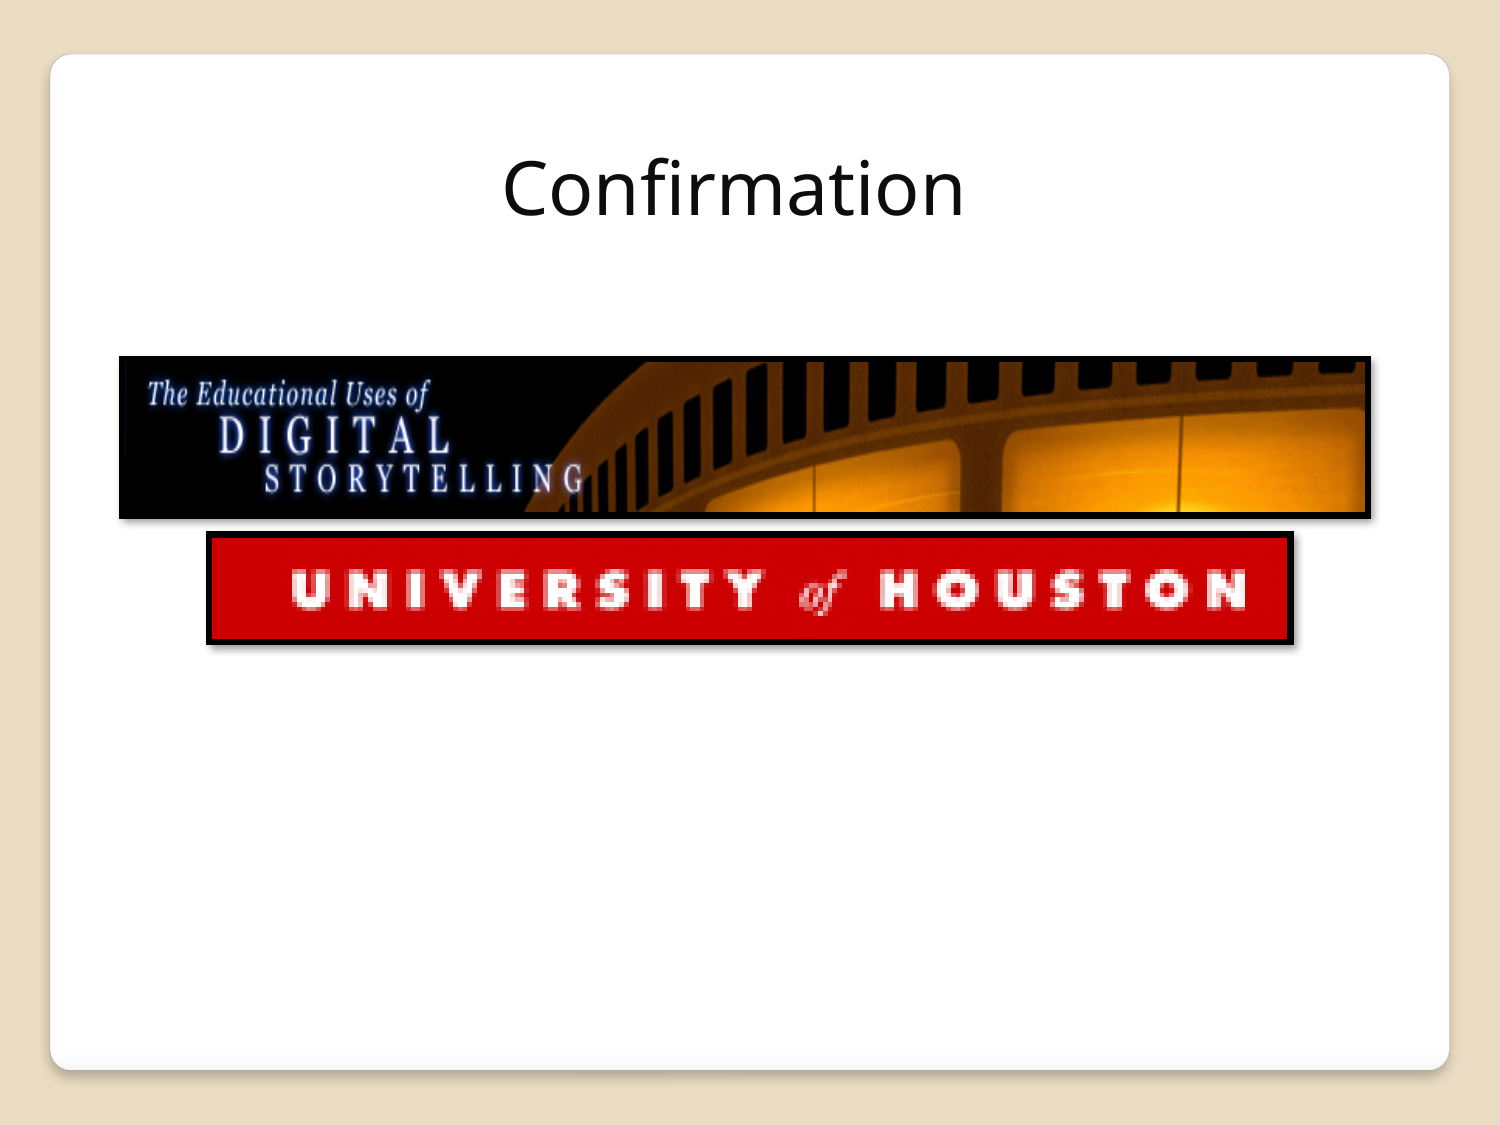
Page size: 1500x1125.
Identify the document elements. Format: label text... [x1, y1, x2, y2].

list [124, 362, 1366, 513]
picture [212, 537, 1288, 640]
title Confirmation [75, 75, 1413, 238]
